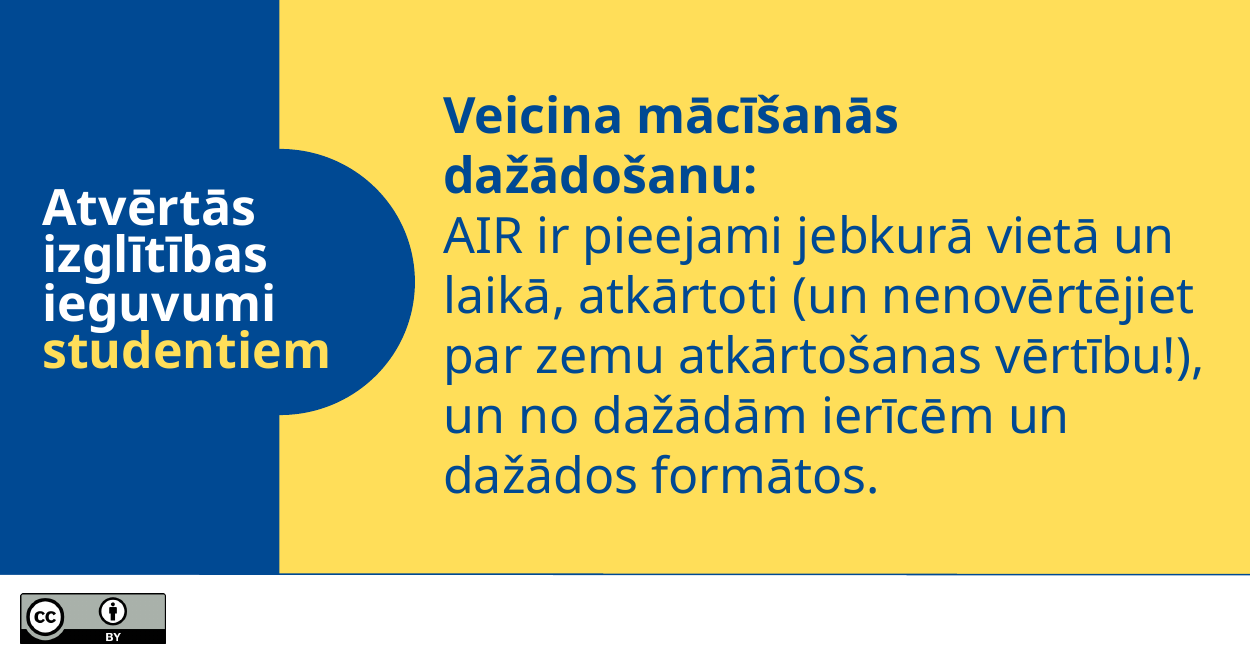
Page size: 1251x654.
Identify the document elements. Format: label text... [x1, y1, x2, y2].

text_box [0, 582, 1250, 654]
text_box Atvērtās izglītības ieguvumi studentiem [27, 171, 368, 394]
text_box [368, 181, 415, 383]
text_box [206, 148, 355, 171]
text_box Veicina mācīšanās dažādošanu: AIR ir pieejami jebkurā vietā un laikā, atkārtoti (un nenovērtējiet par zemu atkārtošanas vērtību!), un no dažādām ierīcēm un dažādos formātos. [428, 69, 1235, 519]
picture [20, 592, 166, 645]
text_box [0, 0, 280, 573]
text_box [207, 394, 353, 416]
